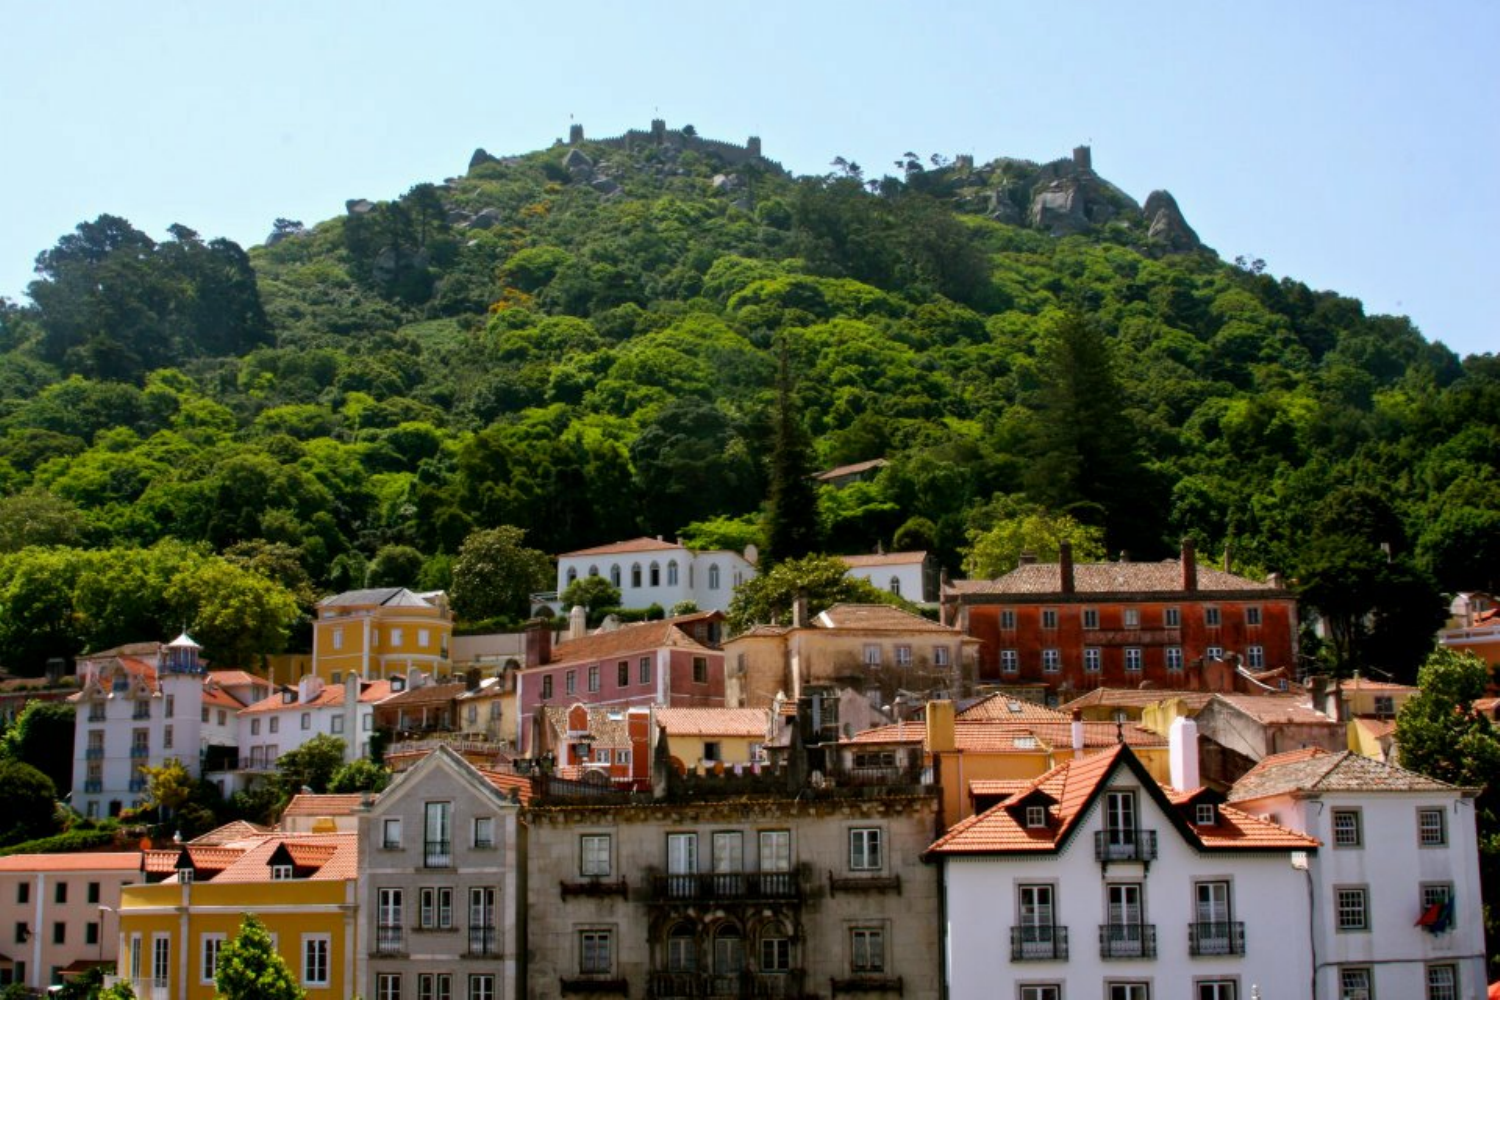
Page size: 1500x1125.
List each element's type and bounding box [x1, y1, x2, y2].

picture [0, 0, 1500, 1001]
